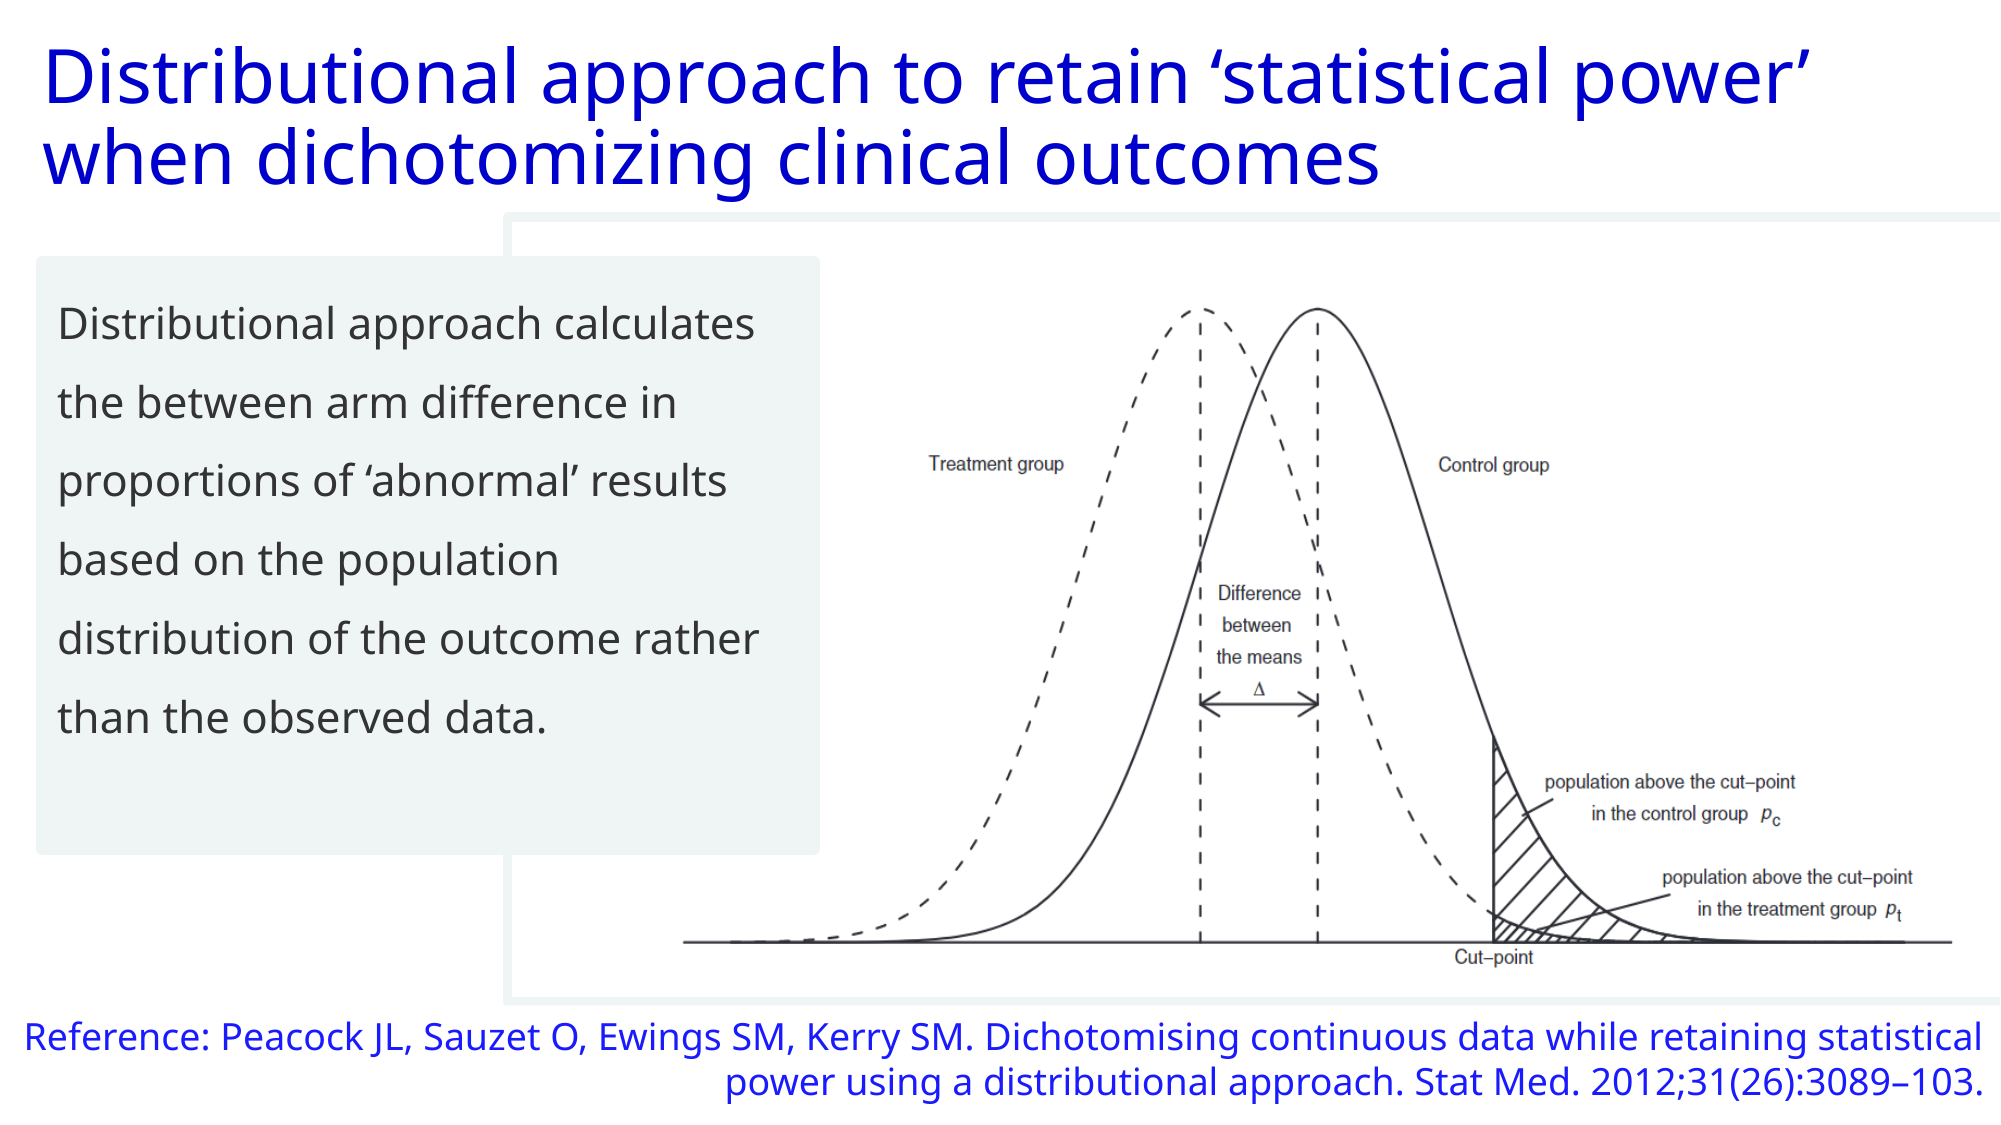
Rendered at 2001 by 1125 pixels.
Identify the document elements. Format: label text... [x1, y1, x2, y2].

text_box Reference: Peacock JL, Sauzet O, Ewings SM, Kerry SM. Dichotomising continuous data while retaining statistical power using a distributional approach. Stat Med. 2012;31(26):3089–103. [0, 1005, 2000, 1111]
text_box Distributional approach calculates the between arm difference in proportions of ‘abnormal’ results based on the population distribution of the outcome rather than the observed data. [42, 261, 511, 850]
title Distributional approach to retain ‘statistical power’ when dichotomizing clinical outcomes [42, 38, 1936, 214]
picture [511, 221, 2000, 997]
